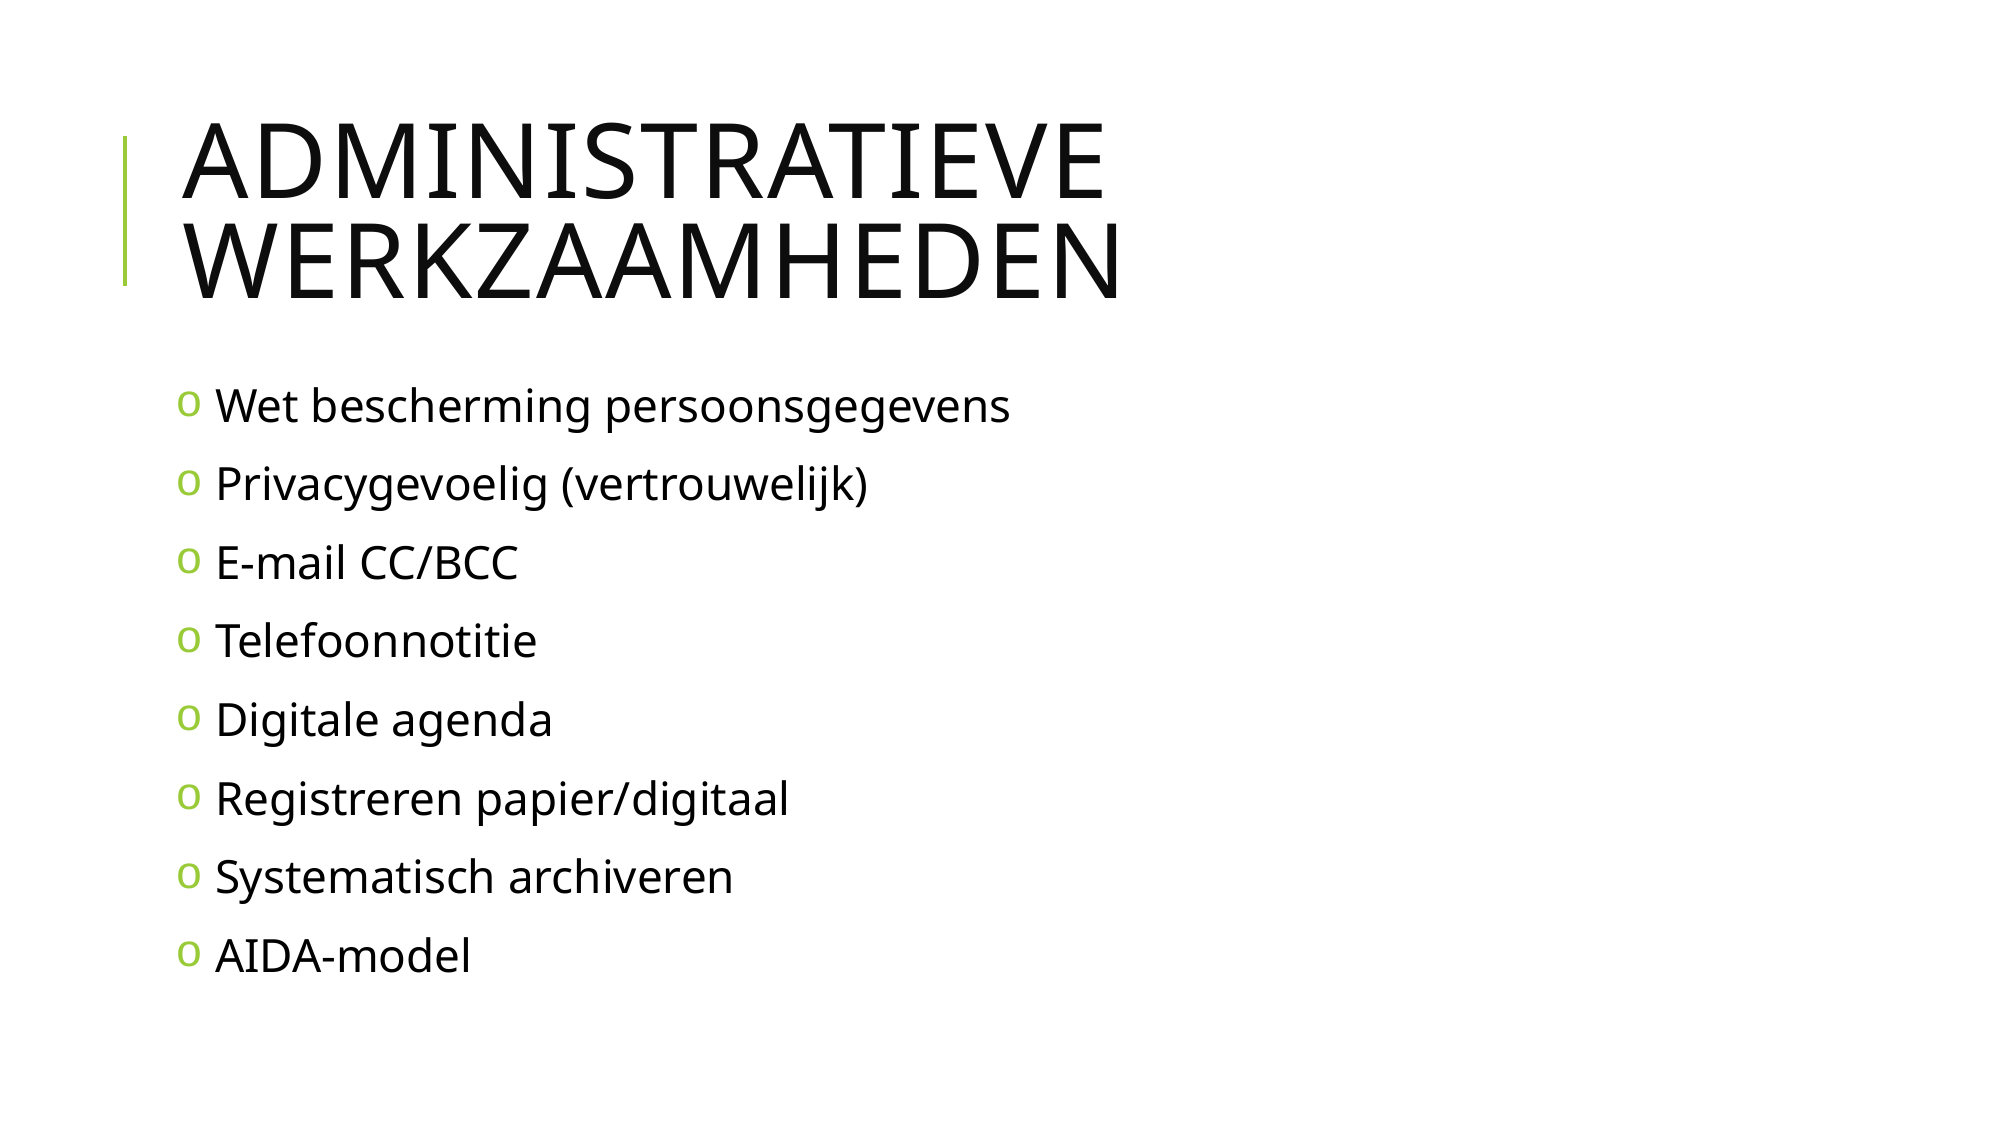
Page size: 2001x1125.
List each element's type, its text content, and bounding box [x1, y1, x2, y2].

list Wet bescherming persoonsgegevens Privacygevoelig (vertrouwelijk) E-mail CC/BCC Telefoonnotitie Digitale agenda Registreren papier/digitaal Systematisch archiveren AIDA-model [168, 375, 1763, 1035]
title Administratieve werkzaamheden [168, 96, 1763, 342]
